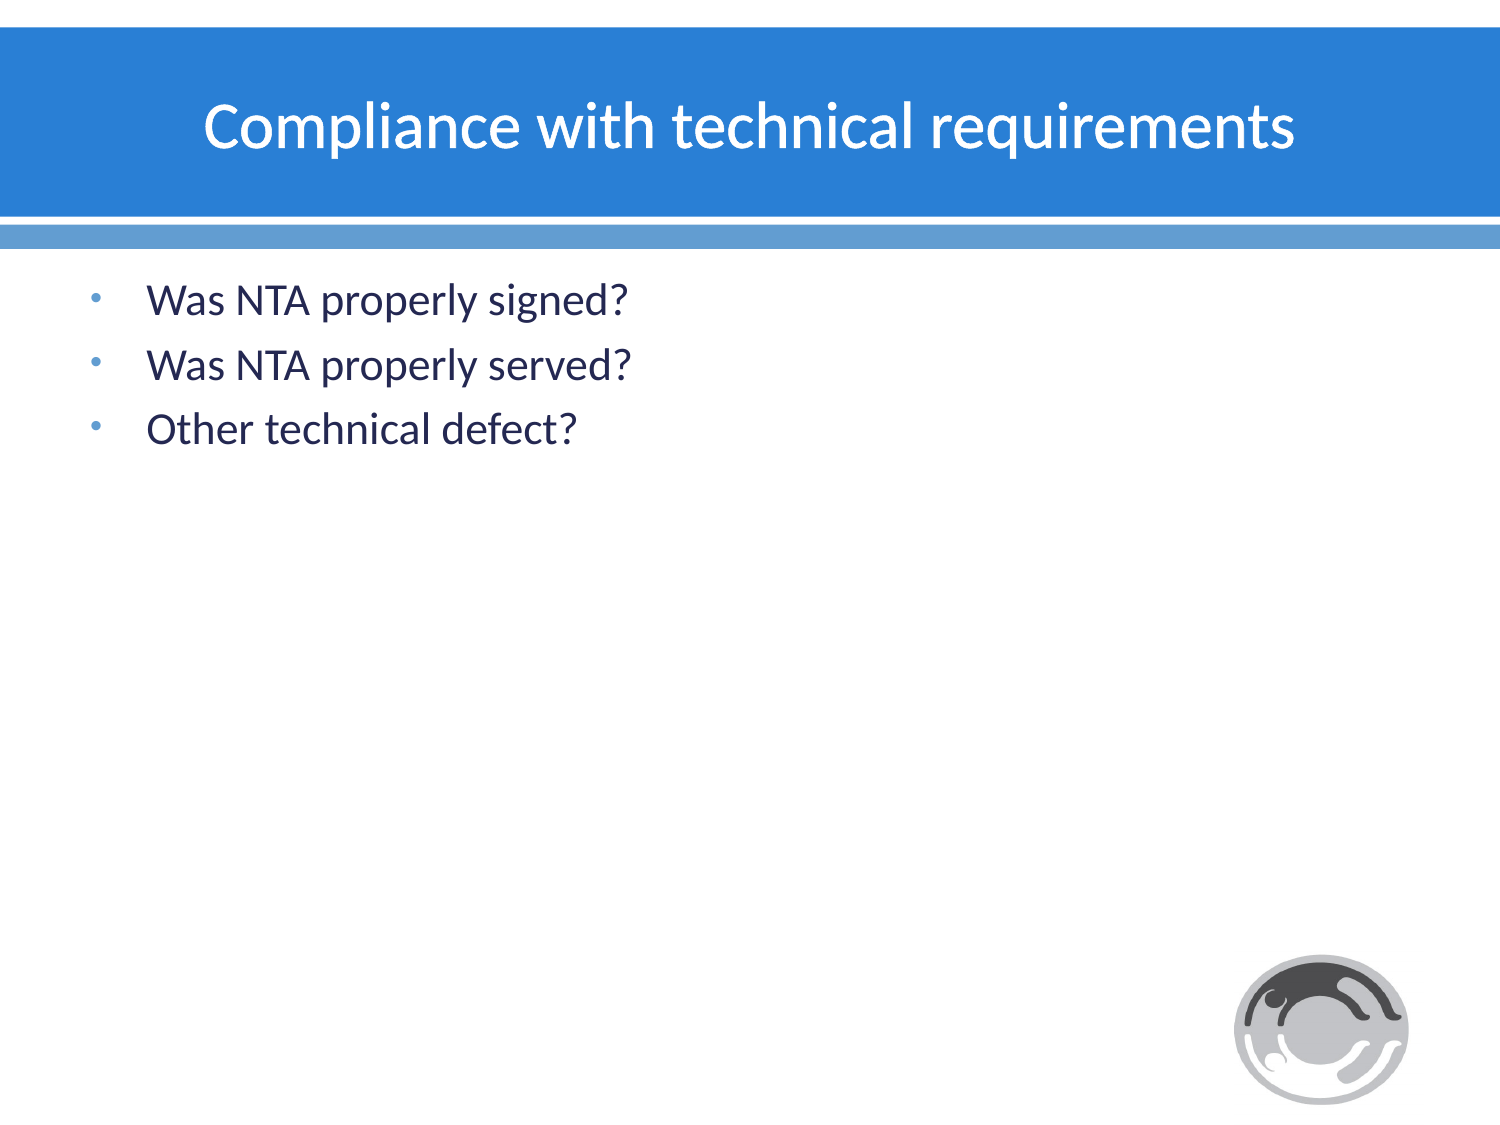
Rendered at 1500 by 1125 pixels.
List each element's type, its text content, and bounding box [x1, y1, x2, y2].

list Was NTA properly signed? Was NTA properly served? Other technical defect? [75, 262, 1425, 1005]
title Compliance with technical requirements [75, 29, 1425, 213]
picture [1234, 1005, 1424, 1125]
